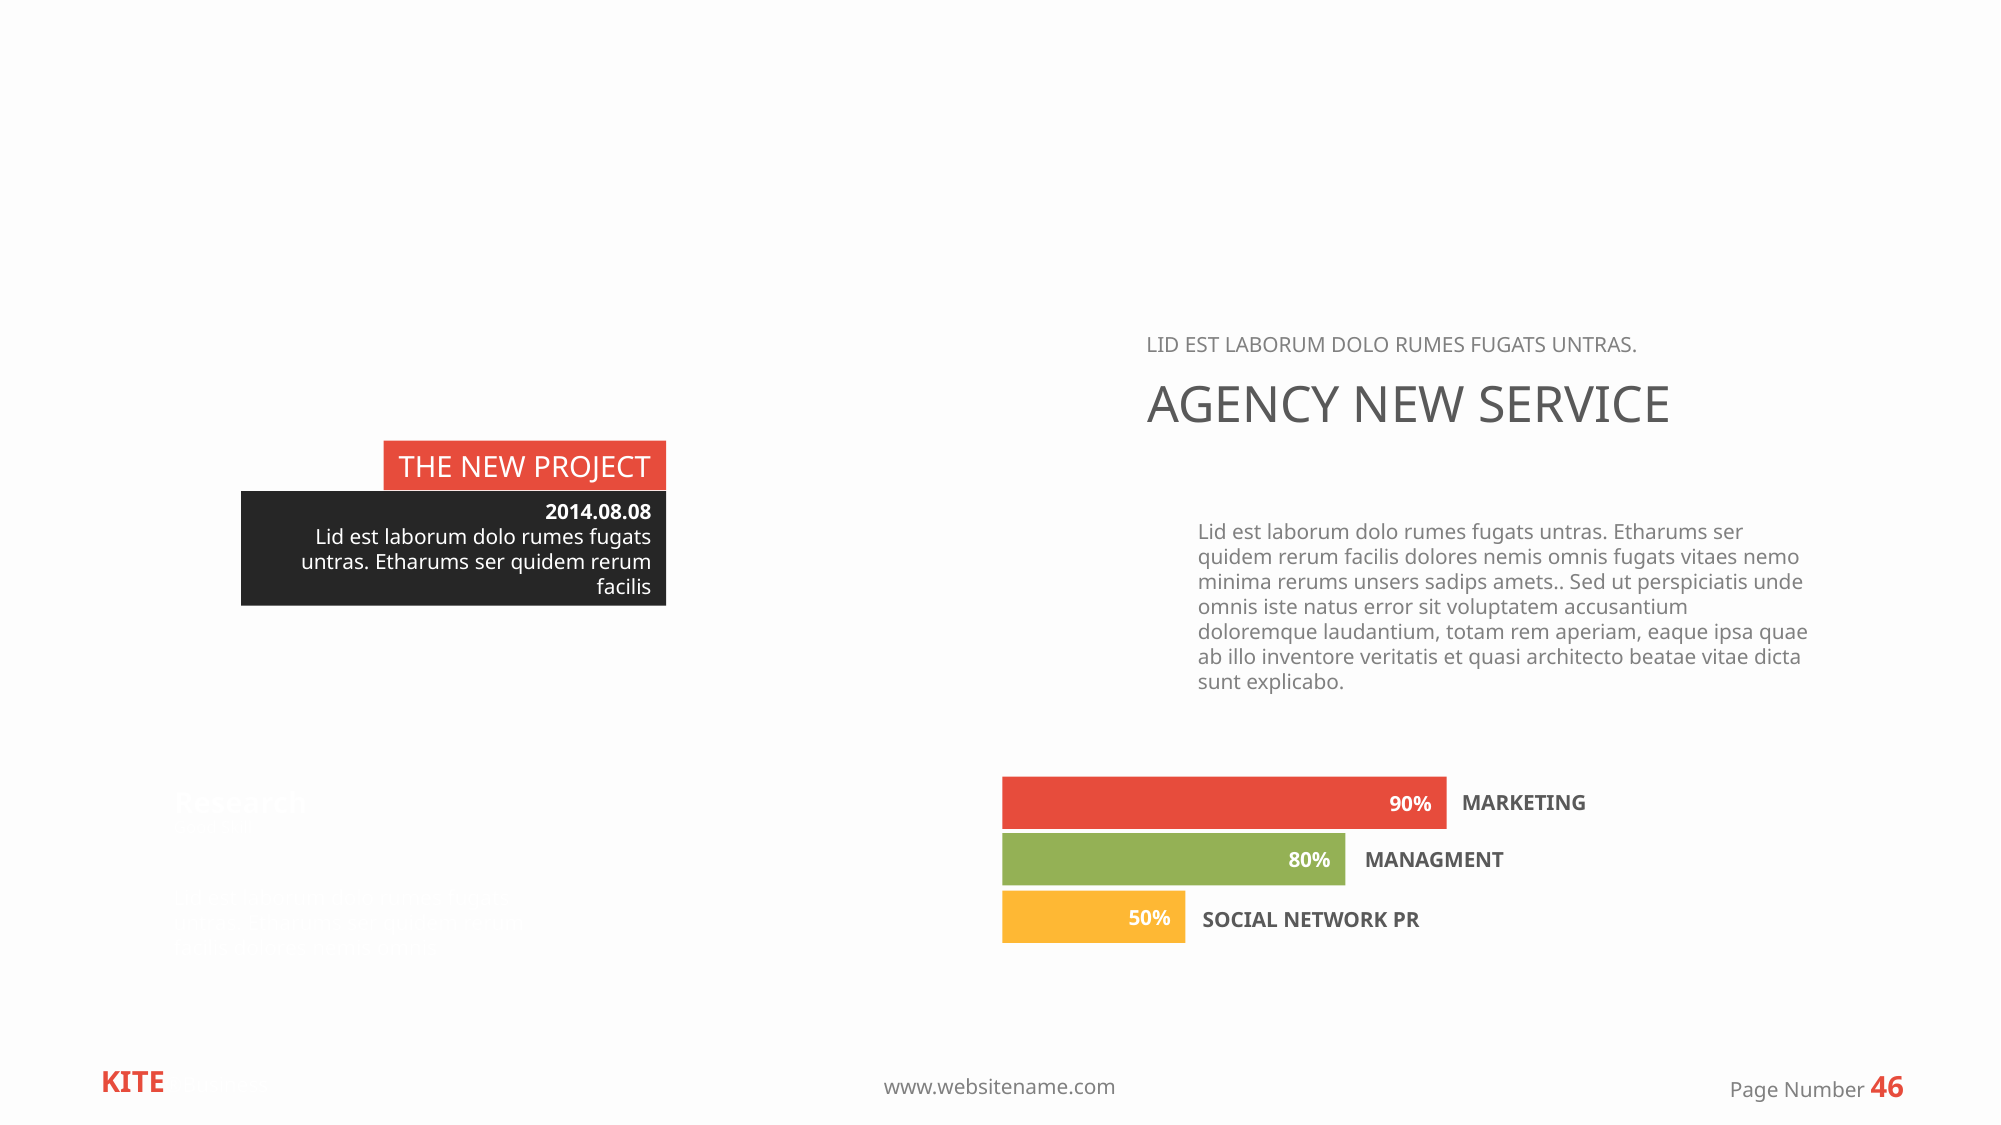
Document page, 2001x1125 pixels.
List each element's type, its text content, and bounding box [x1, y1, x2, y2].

text_box www.websitename.com [1006, 1066, 1131, 1107]
text_box MANAGMENT [1350, 839, 1519, 879]
text_box SOCIAL NETWORK PR [1188, 898, 1435, 939]
text_box 50% [1006, 890, 1186, 944]
text_box Lid est laborum dolo rumes fugats untras. Etharums ser quidem rerum facilis dolores nemis omnis fugats vitaes nemo minima rerums unsers sadips amets.. Sed ut perspiciatis unde omnis iste natus error sit voluptatem accusantium doloremque laudantium, totam rem aperiam, eaque ipsa quae ab illo inventore veritatis et quasi architecto beatae vitae dicta sunt explicabo. [1183, 511, 1825, 701]
text_box AGENCY NEW SERVICE [1132, 365, 1687, 440]
picture [0, 0, 1006, 1125]
text_box LID EST LABORUM DOLO RUMES FUGATS UNTRAS. [1131, 324, 1693, 365]
text_box 80% [1006, 832, 1346, 886]
text_box MARKETING [1447, 782, 1602, 823]
text_box Page Number 46 [1715, 1061, 1919, 1112]
text_box 90% [1006, 775, 1448, 830]
